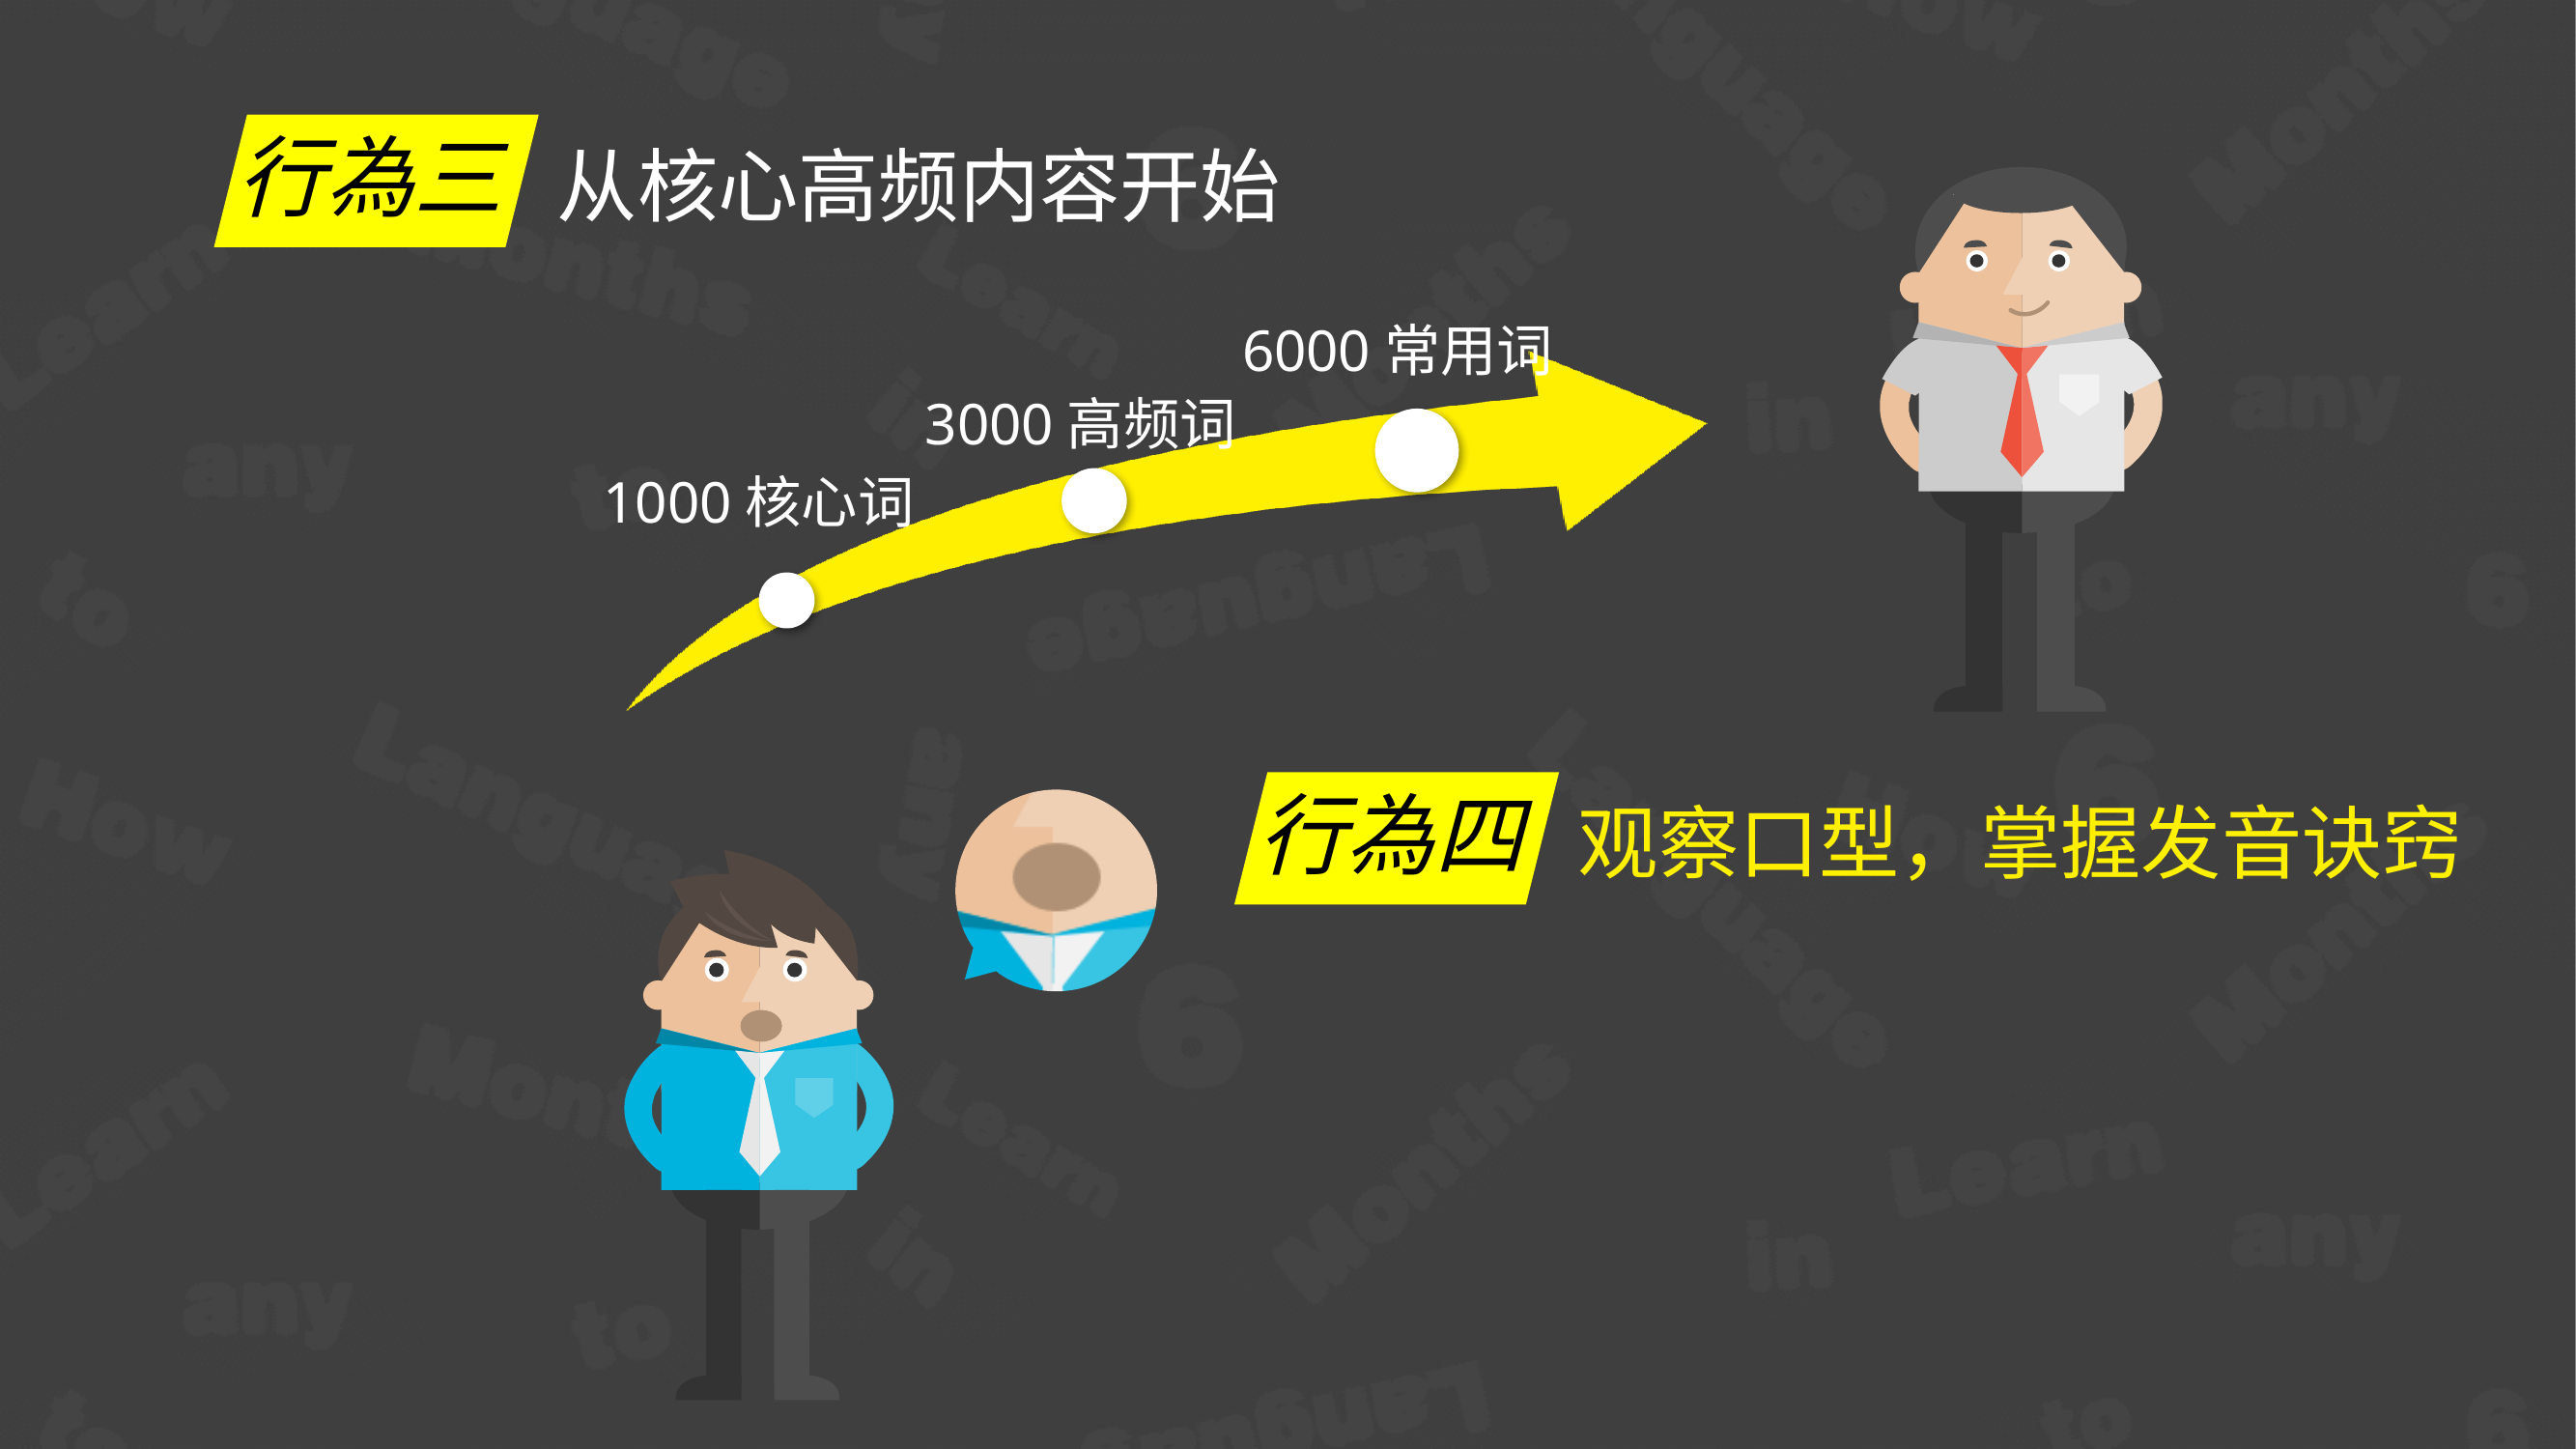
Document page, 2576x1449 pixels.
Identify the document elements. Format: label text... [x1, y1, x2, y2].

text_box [615, 850, 902, 1401]
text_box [600, 308, 1708, 712]
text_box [1233, 772, 1560, 905]
text_box 从核心高频内容开始 [543, 128, 1295, 240]
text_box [213, 114, 539, 247]
text_box 观察口型，掌握发音诀窍 [1564, 785, 2477, 896]
picture [0, 0, 2576, 1449]
